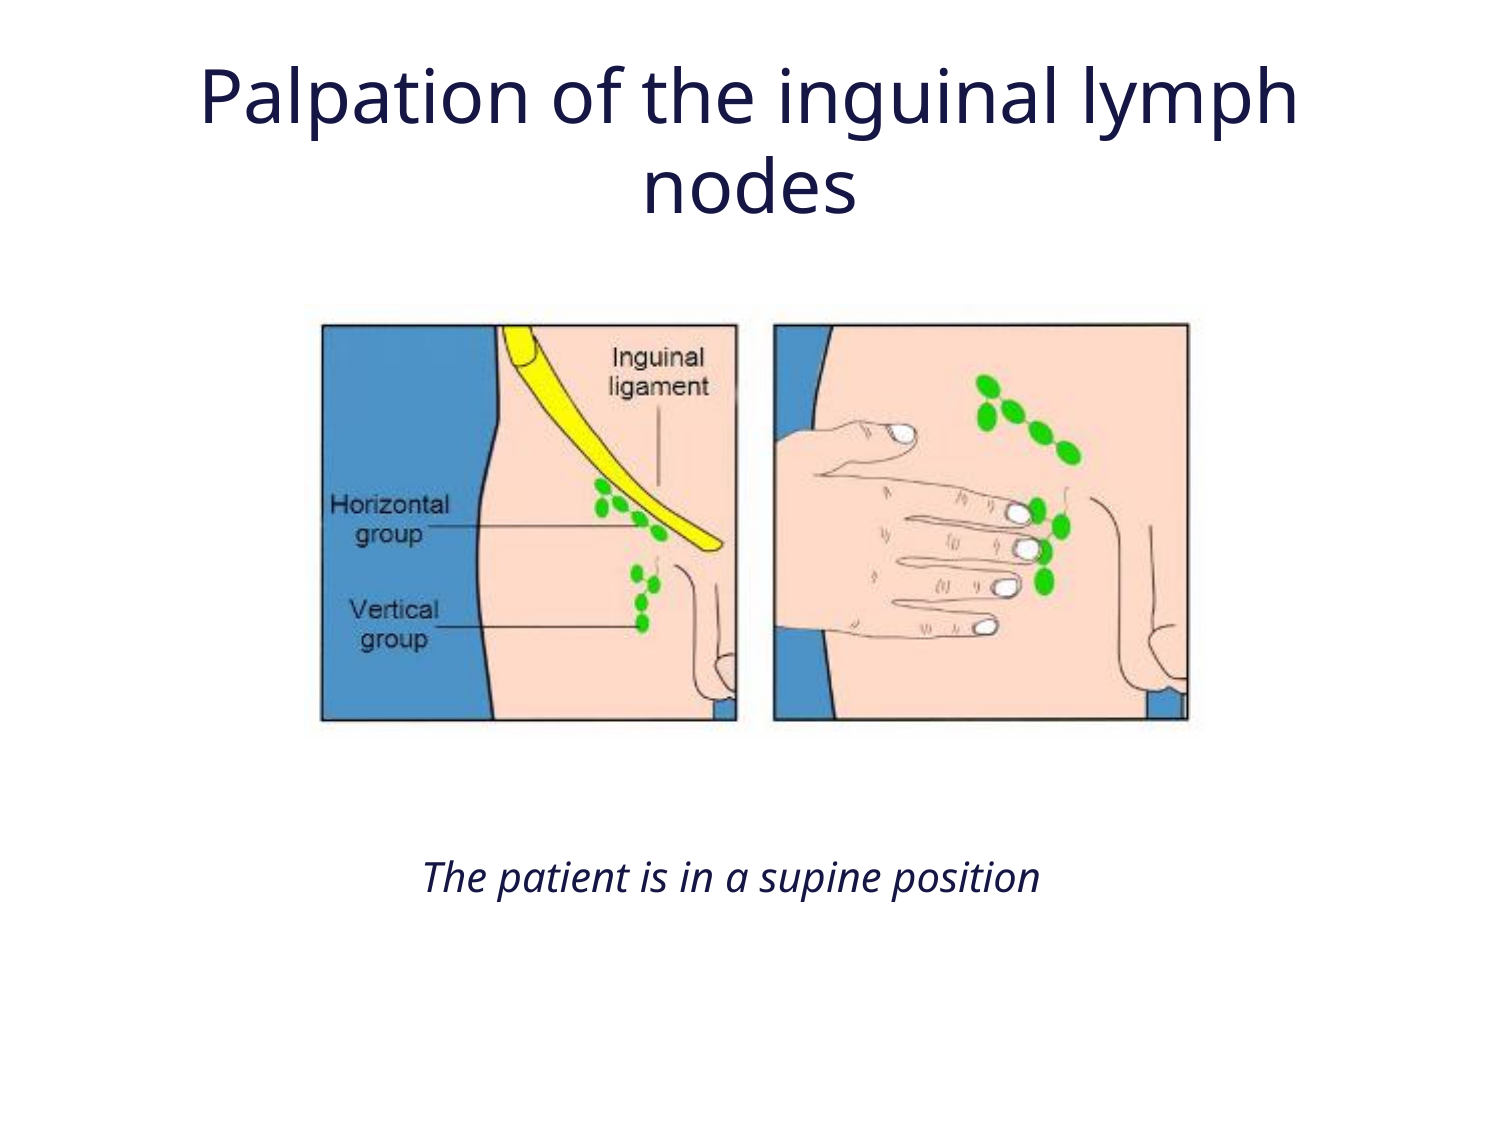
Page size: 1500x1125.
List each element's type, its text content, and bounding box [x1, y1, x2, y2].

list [304, 304, 1208, 739]
text_box The patient is in a supine position [406, 843, 1057, 909]
title Palpation of the inguinal lymph nodes [74, 44, 1426, 233]
